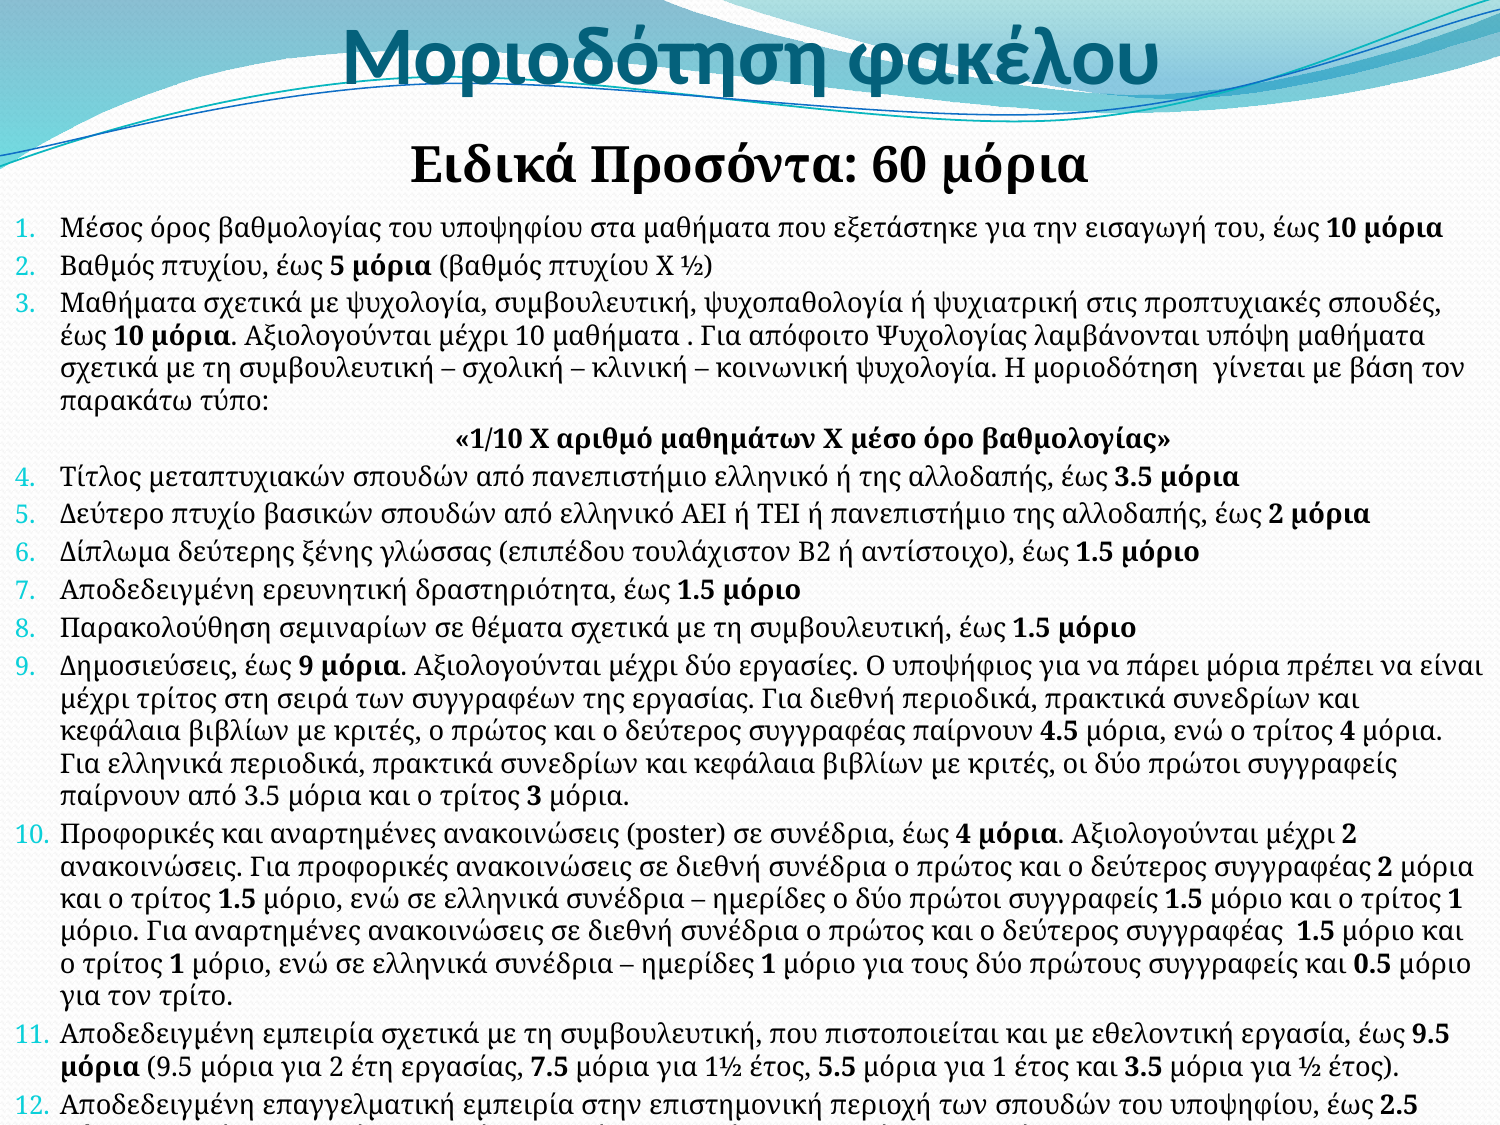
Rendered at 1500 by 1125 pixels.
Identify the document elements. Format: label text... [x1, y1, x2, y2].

title Μοριοδότηση φακέλου [76, 0, 1427, 102]
list Ειδικά Προσόντα: 60 μόρια Μέσος όρος βαθμολογίας του υποψηφίου στα μαθήματα που εξετάστηκε για την εισαγωγή του, έως 10 μόρια Βαθμός πτυχίου, έως 5 μόρια (βαθμός πτυχίου Χ ½) Μαθήματα σχετικά με ψυχολογία, συμβουλευτική, ψυχοπαθολογία ή ψυχιατρική στις προπτυχιακές σπουδές, έως 10 μόρια. Αξιολογούνται μέχρι 10 μαθήματα . Για απόφοιτο Ψυχολογίας λαμβάνονται υπόψη μαθήματα σχετικά με τη συμβουλευτική – σχολική – κλινική – κοινωνική ψυχολογία. Η μοριοδότηση γίνεται με βάση τον παρακάτω τύπο: «1/10 Χ αριθμό μαθημάτων Χ μέσο όρο βαθμολογίας» Τίτλος μεταπτυχιακών σπουδών από πανεπιστήμιο ελληνικό ή της αλλοδαπής, έως 3.5 μόρια Δεύτερο πτυχίο βασικών σπουδών από ελληνικό ΑΕΙ ή ΤΕΙ ή πανεπιστήμιο της αλλοδαπής, έως 2 μόρια Δίπλωμα δεύτερης ξένης γλώσσας (επιπέδου τουλάχιστον Β2 ή αντίστοιχο), έως 1.5 μόριο Αποδεδειγμένη ερευνητική δραστηριότητα, έως 1.5 μόριο Παρακολούθηση σεμιναρίων σε θέματα σχετικά με τη συμβουλευτική, έως 1.5 μόριο Δημοσιεύσεις, έως 9 μόρια. Αξιολογούνται μέχρι δύο εργασίες. Ο υποψήφιος για να πάρει μόρια πρέπει να είναι μέχρι τρίτος στη σειρά των συγγραφέων της εργασίας. Για διεθνή περιοδικά, πρακτικά συνεδρίων και κεφάλαια βιβλίων με κριτές, ο πρώτος και ο δεύτερος συγγραφέας παίρνουν 4.5 μόρια, ενώ ο τρίτος 4 μόρια. Για ελληνικά περιοδικά, πρακτικά συνεδρίων και κεφάλαια βιβλίων με κριτές, οι δύο πρώτοι συγγραφείς παίρνουν από 3.5 μόρια και ο τρίτος 3 μόρια. Προφορικές και αναρτημένες ανακοινώσεις (poster) σε συνέδρια, έως 4 μόρια. Αξιολογούνται μέχρι 2 ανακοινώσεις. Για προφορικές ανακοινώσεις σε διεθνή συνέδρια ο πρώτος και ο δεύτερος συγγραφέας 2 μόρια και ο τρίτος 1.5 μόριο, ενώ σε ελληνικά συνέδρια – ημερίδες ο δύο πρώτοι συγγραφείς 1.5 μόριο και ο τρίτος 1 μόριο. Για αναρτημένες ανακοινώσεις σε διεθνή συνέδρια ο πρώτος και ο δεύτερος συγγραφέας 1.5 μόριο και ο τρίτος 1 μόριο, ενώ σε ελληνικά συνέδρια – ημερίδες 1 μόριο για τους δύο πρώτους συγγραφείς και 0.5 μόριο για τον τρίτο. Αποδεδειγμένη εμπειρία σχετικά με τη συμβουλευτική, που πιστοποιείται και με εθελοντική εργασία, έως 9.5 μόρια (9.5 μόρια για 2 έτη εργασίας, 7.5 μόρια για 1½ έτος, 5.5 μόρια για 1 έτος και 3.5 μόρια για ½ έτος). Αποδεδειγμένη επαγγελματική εμπειρία στην επιστημονική περιοχή των σπουδών του υποψηφίου, έως 2.5 μόρια (2.5 μόρια για 2 έτη εργασίας, 1.5 μόριο για 1 έτος και 1 μόριο για ½ έτος). [0, 125, 1500, 1125]
